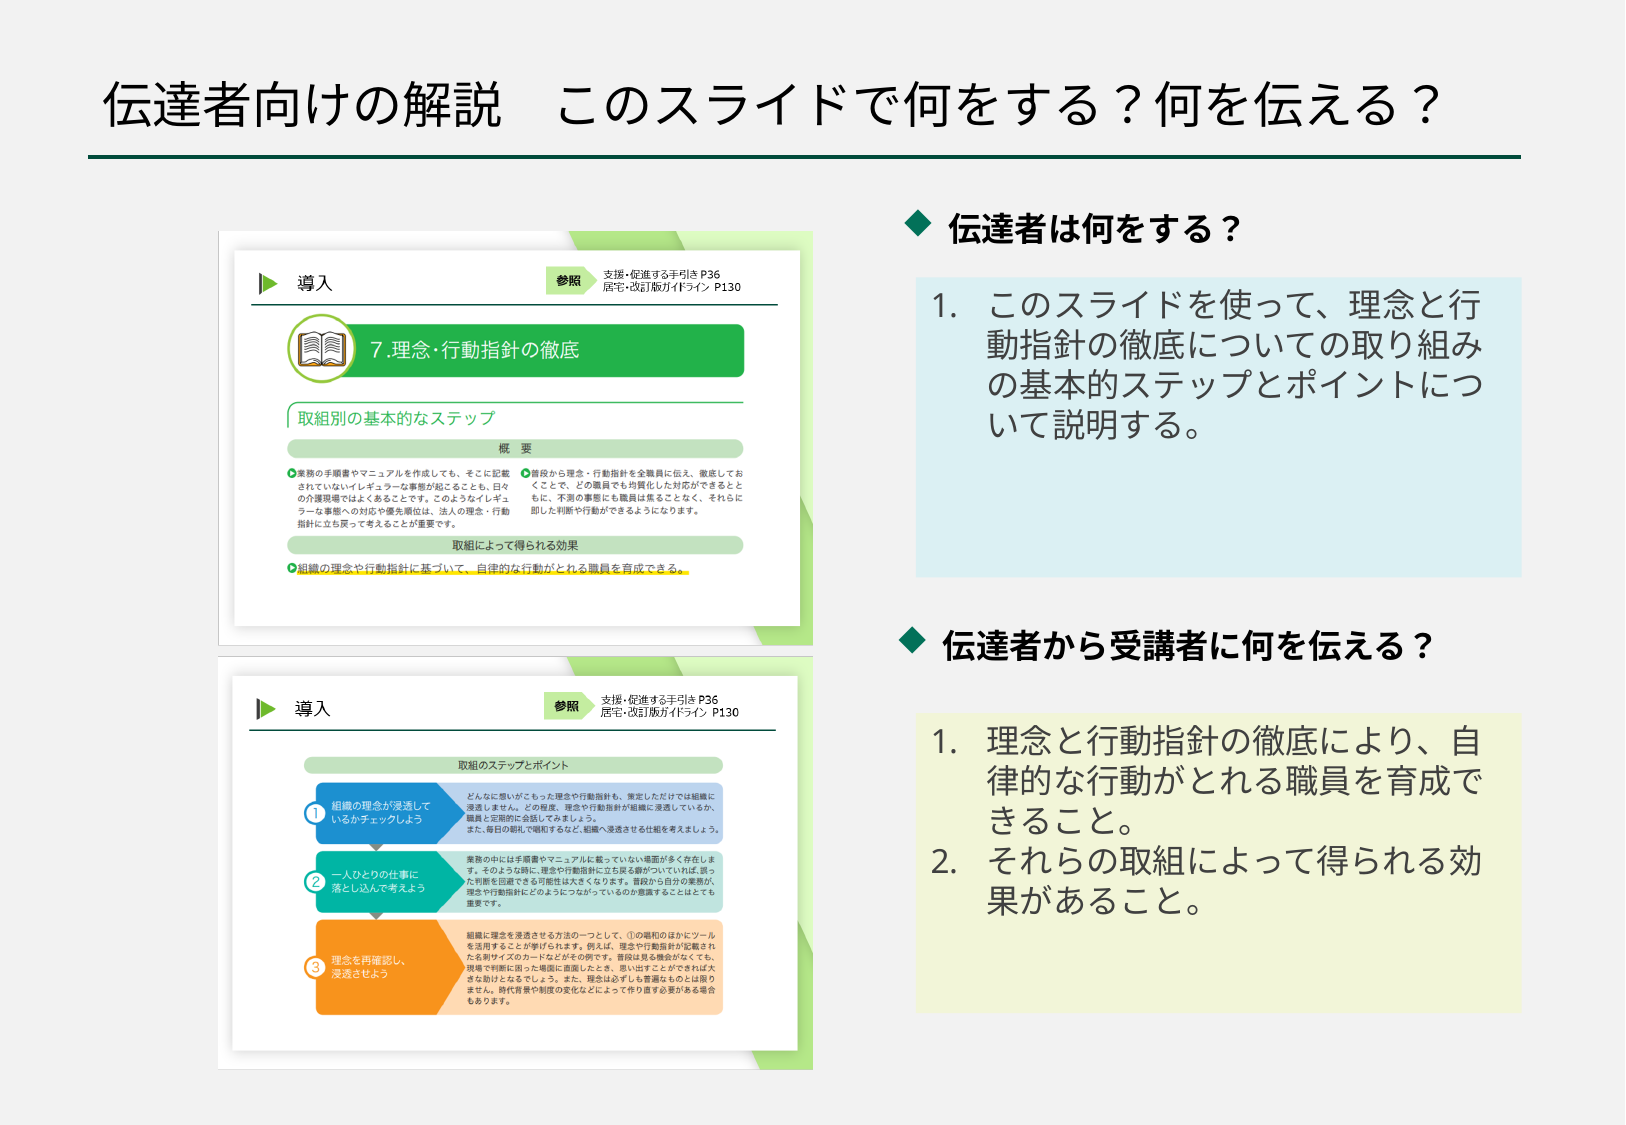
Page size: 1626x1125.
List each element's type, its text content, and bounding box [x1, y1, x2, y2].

picture [218, 231, 813, 646]
list 理念と行動指針の徹底により、自律的な行動がとれる職員を育成できること。 それらの取組によって得られる効果があること。 [915, 713, 1522, 1014]
picture [218, 656, 813, 1070]
list このスライドを使って、理念と行動指針の徹底についての取り組みの基本的ステップとポイントについて説明する。 [915, 277, 1522, 578]
